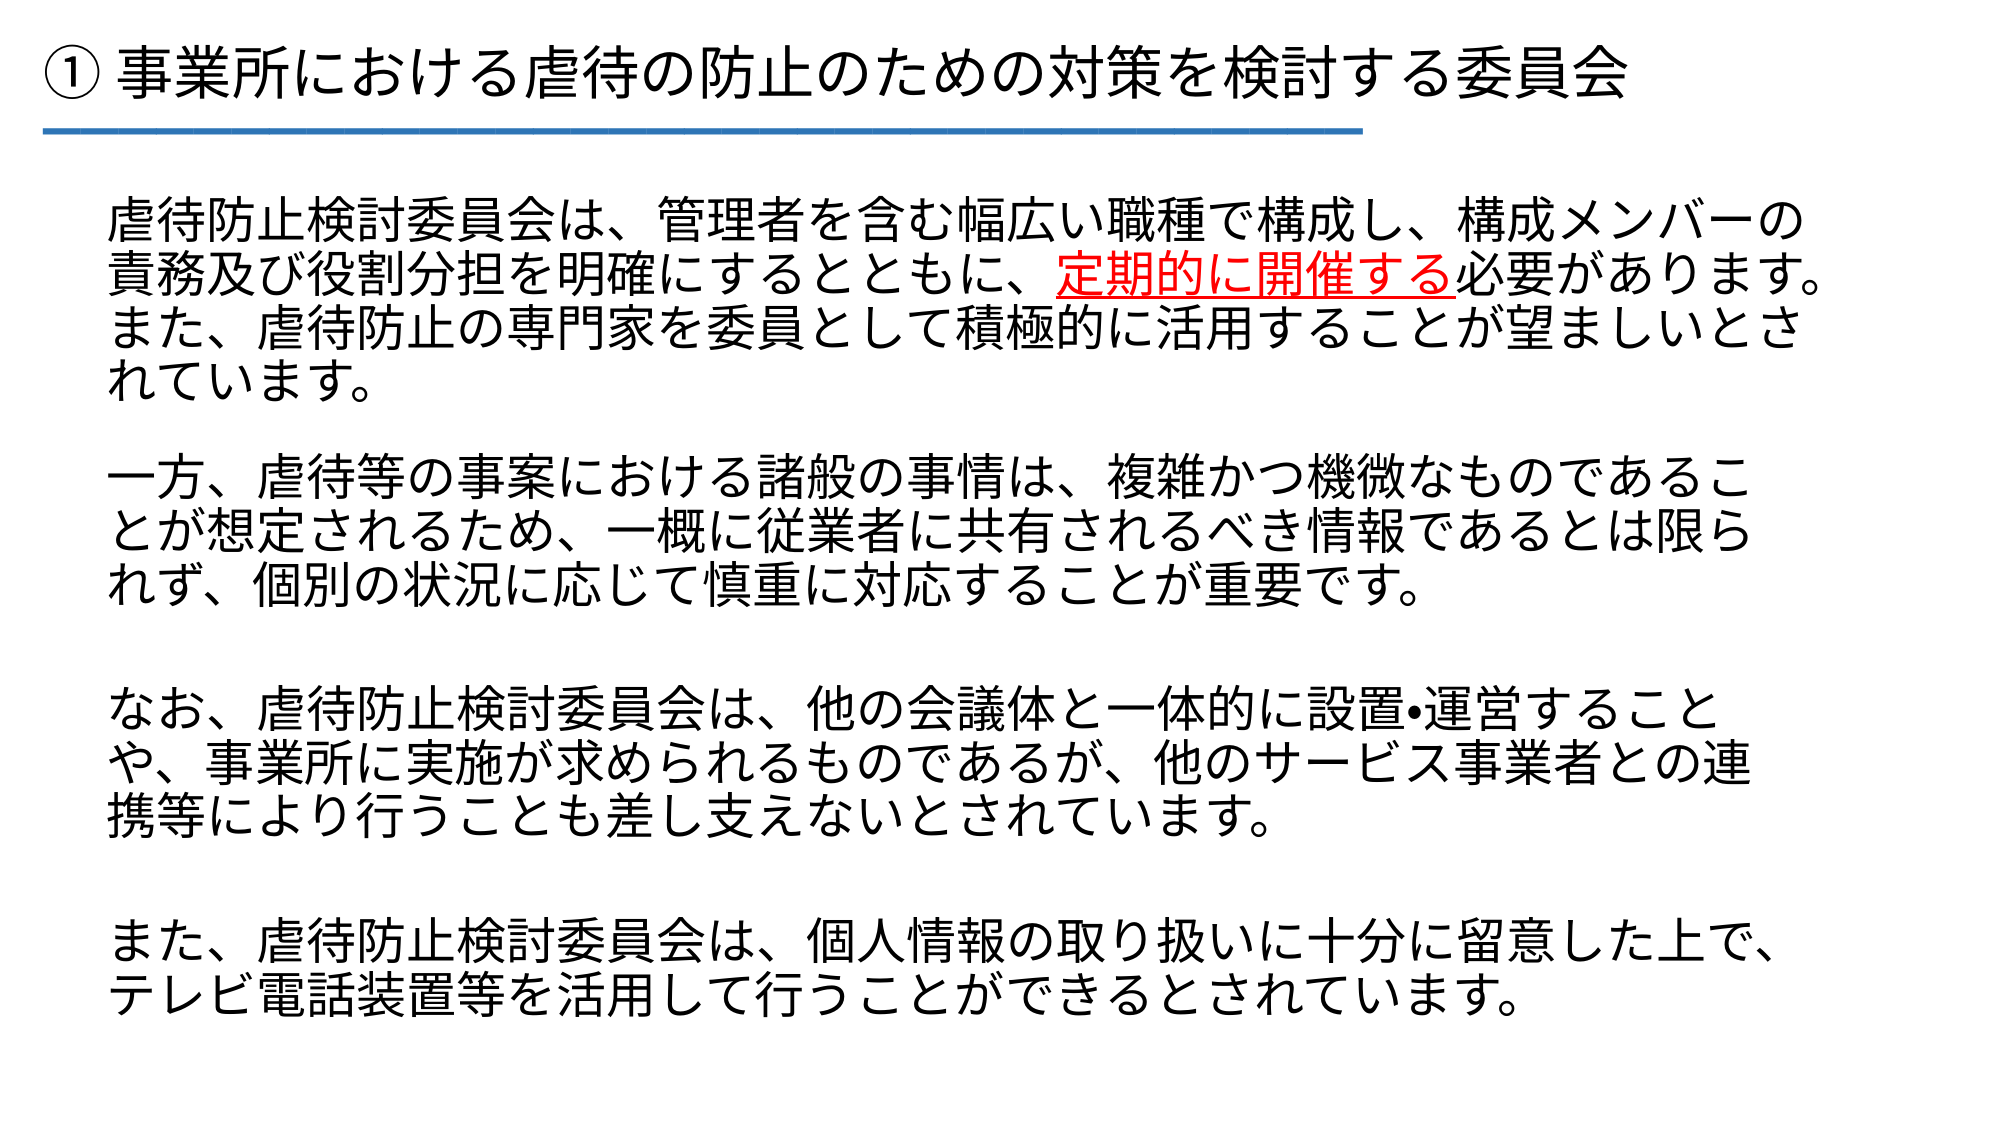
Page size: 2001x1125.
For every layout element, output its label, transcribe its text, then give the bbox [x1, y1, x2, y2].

text_box また、虐待防止検討委員会は、個人情報の取り扱いに十分に留意した上で、テレビ電話装置等を活用して行うことができるとされています。 [91, 909, 1787, 1048]
text_box 虐待防止検討委員会は、管理者を含む幅広い職種で構成し、構成メンバーの責務及び役割分担を明確にするとともに、定期的に開催する必要があります。 また、虐待防止の専門家を委員として積極的に活用することが望ましいとされています。 [91, 187, 1847, 422]
text_box 一方、虐待等の事案における諸般の事情は、複雑かつ機微なものであることが想定されるため、一概に従業者に共有されるべき情報であるとは限られず、個別の状況に応じて慎重に対応することが重要です。 [91, 444, 1787, 638]
text_box ①事業所における虐待の防止のための対策を検討する委員会 [28, 36, 1923, 131]
text_box ___________________________________ [28, 17, 1960, 164]
text_box なお、虐待防止検討委員会は、他の会議体と一体的に設置・運営することや、事業所に実施が求められるものであるが、他のサービス事業者との連携等により行うことも差し支えないとされています。 [91, 676, 1787, 870]
